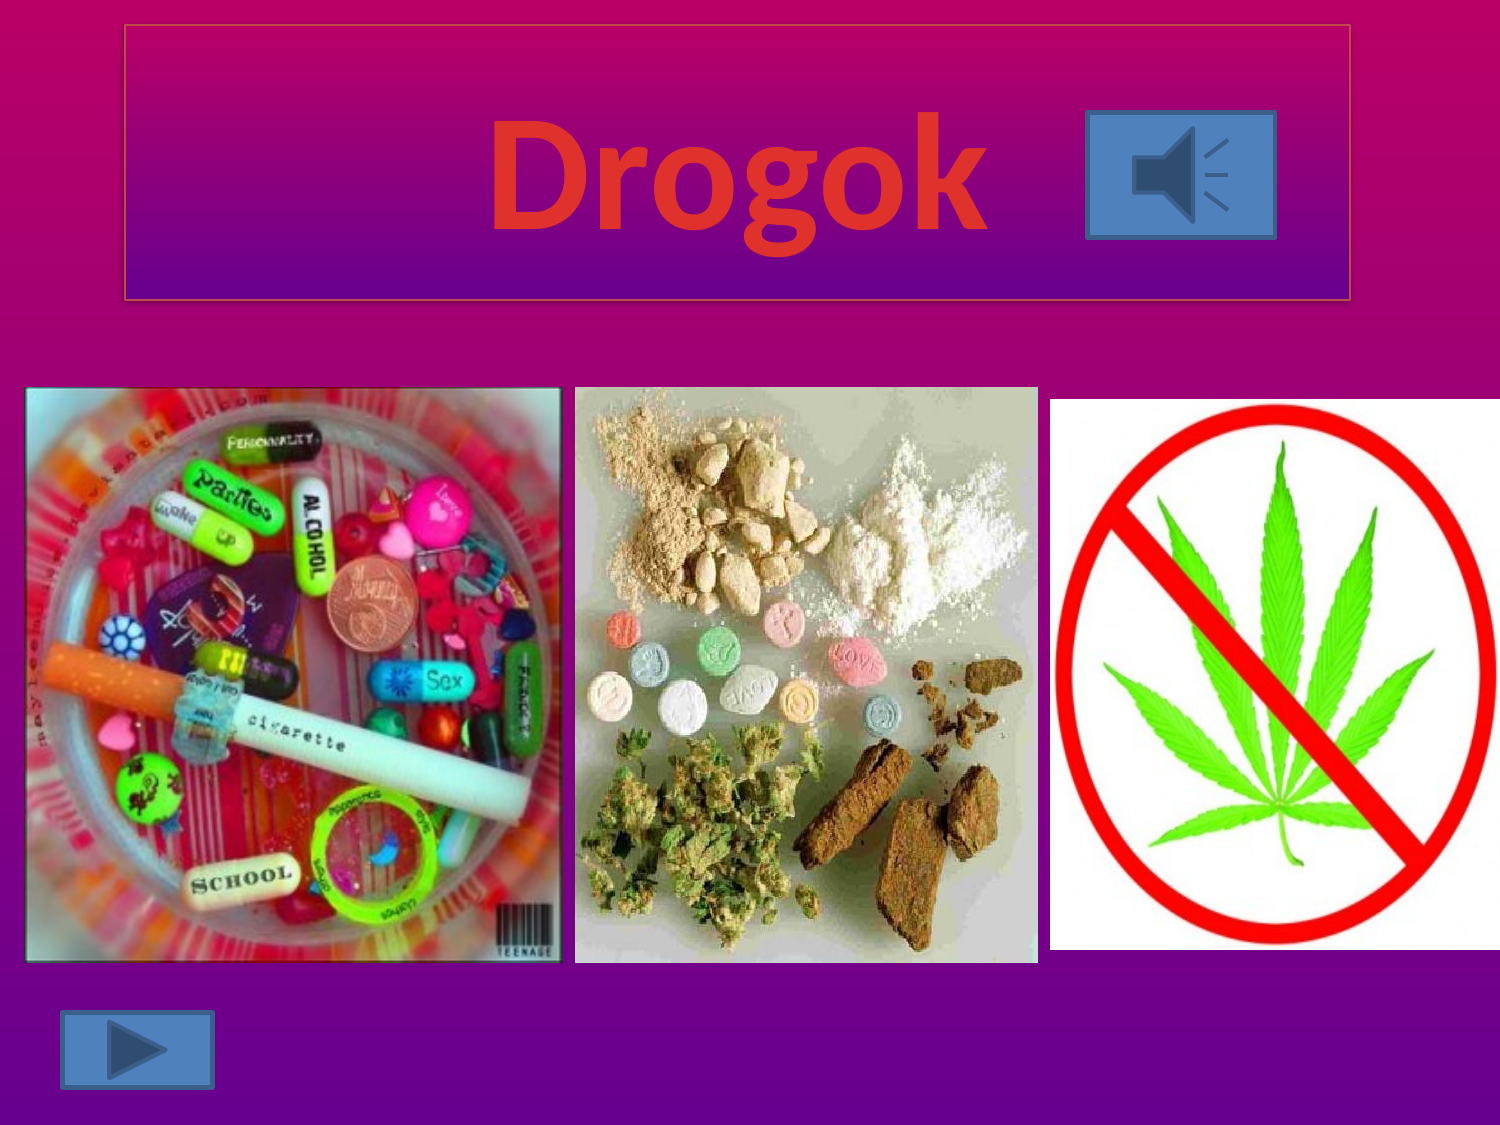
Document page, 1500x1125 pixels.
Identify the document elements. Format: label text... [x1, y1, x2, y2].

picture [24, 387, 563, 963]
picture [574, 387, 1038, 963]
text_box [60, 1010, 215, 1090]
title Drogok [124, 24, 1351, 301]
text_box [1085, 110, 1277, 240]
picture [1049, 399, 1500, 951]
